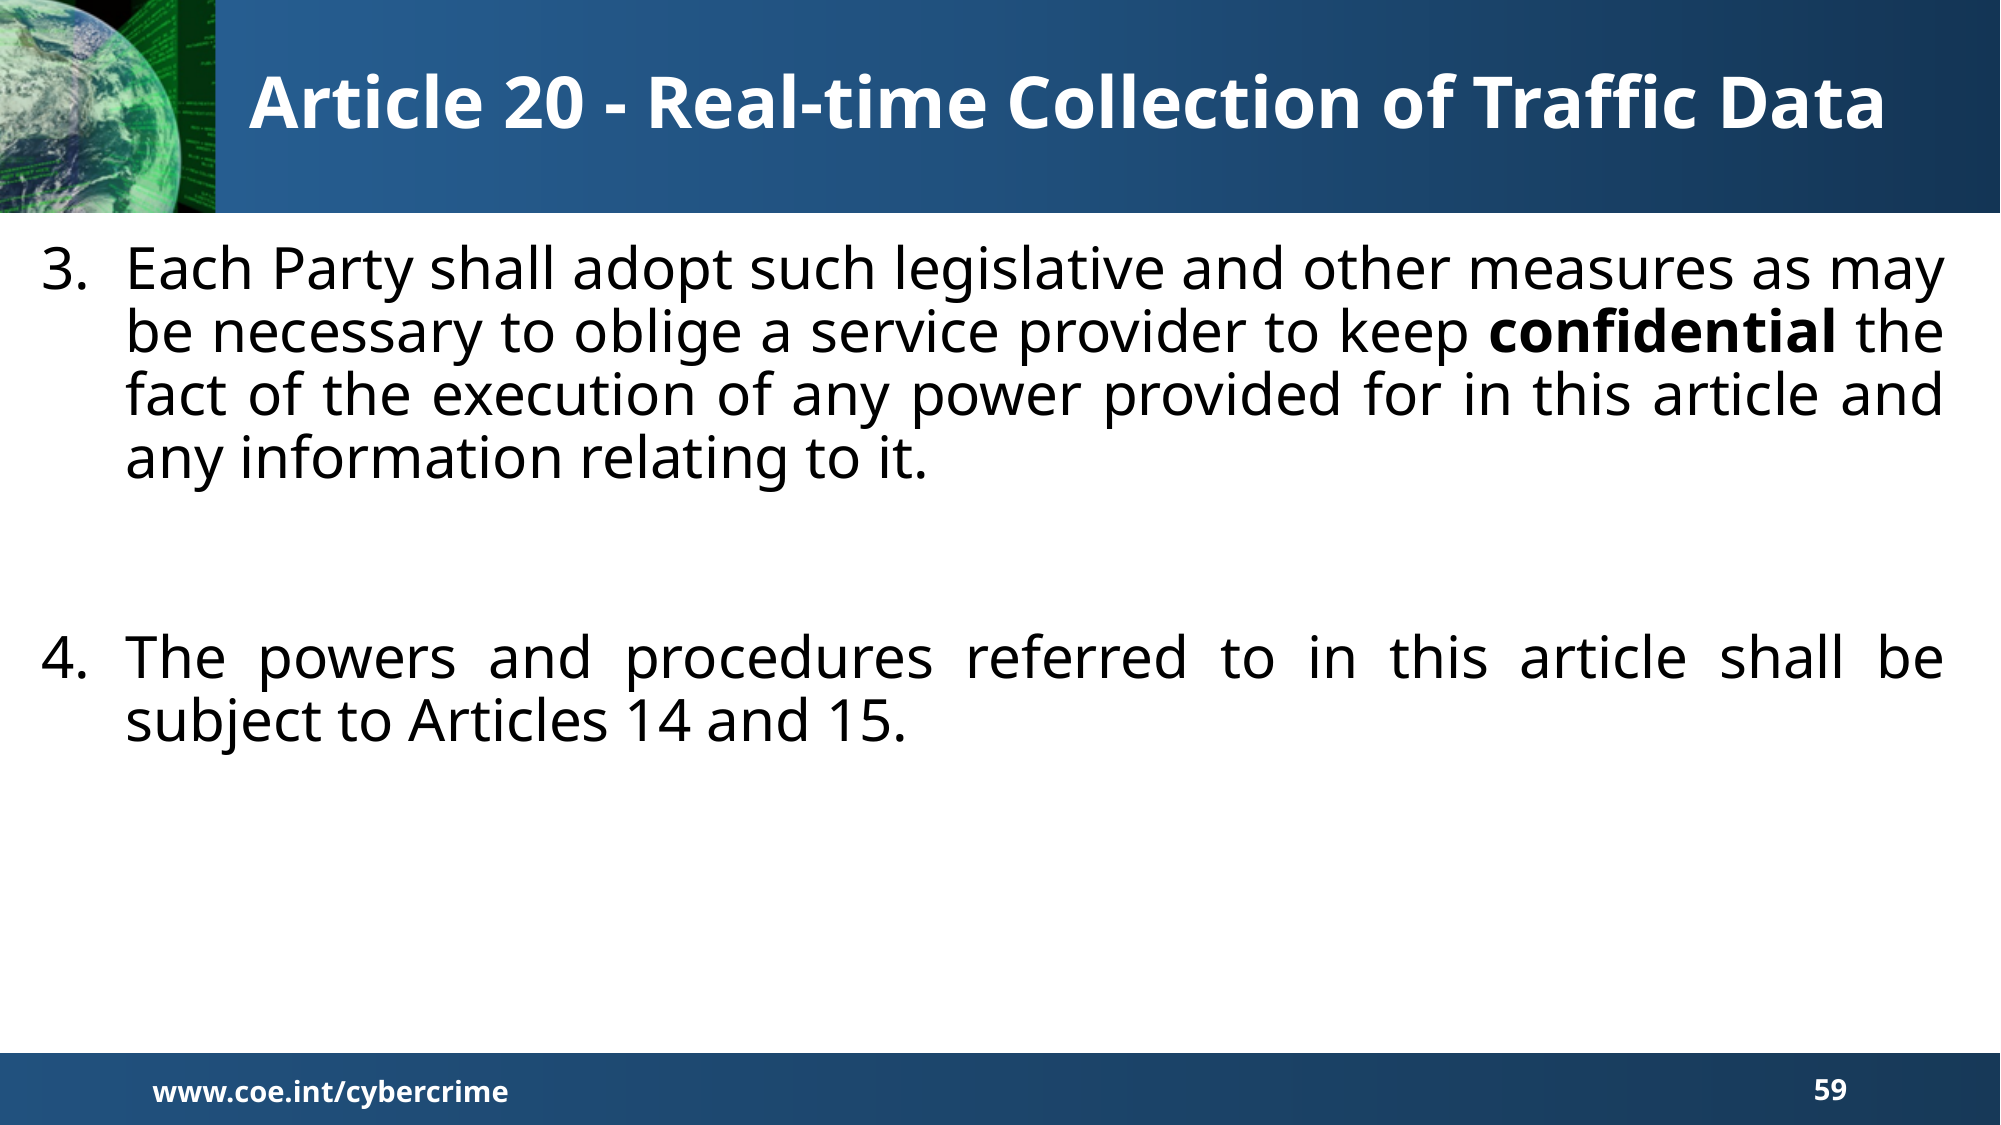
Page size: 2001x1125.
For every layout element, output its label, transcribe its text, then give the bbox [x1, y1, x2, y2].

slide_number 59 [1412, 1061, 1863, 1121]
picture [0, 0, 2000, 213]
slide_number www.coe.int/cybercrime [137, 1061, 588, 1121]
list Each Party shall adopt such legislative and other measures as may be necessary to oblige a service provider to keep confidential the fact of the execution of any power provided for in this article and any information relating to it. The powers and procedures referred to in this article shall be subject to Articles 14 and 15. [26, 231, 1961, 1021]
text_box Article 20 - Real-time Collection of Traffic Data [235, 31, 1961, 181]
